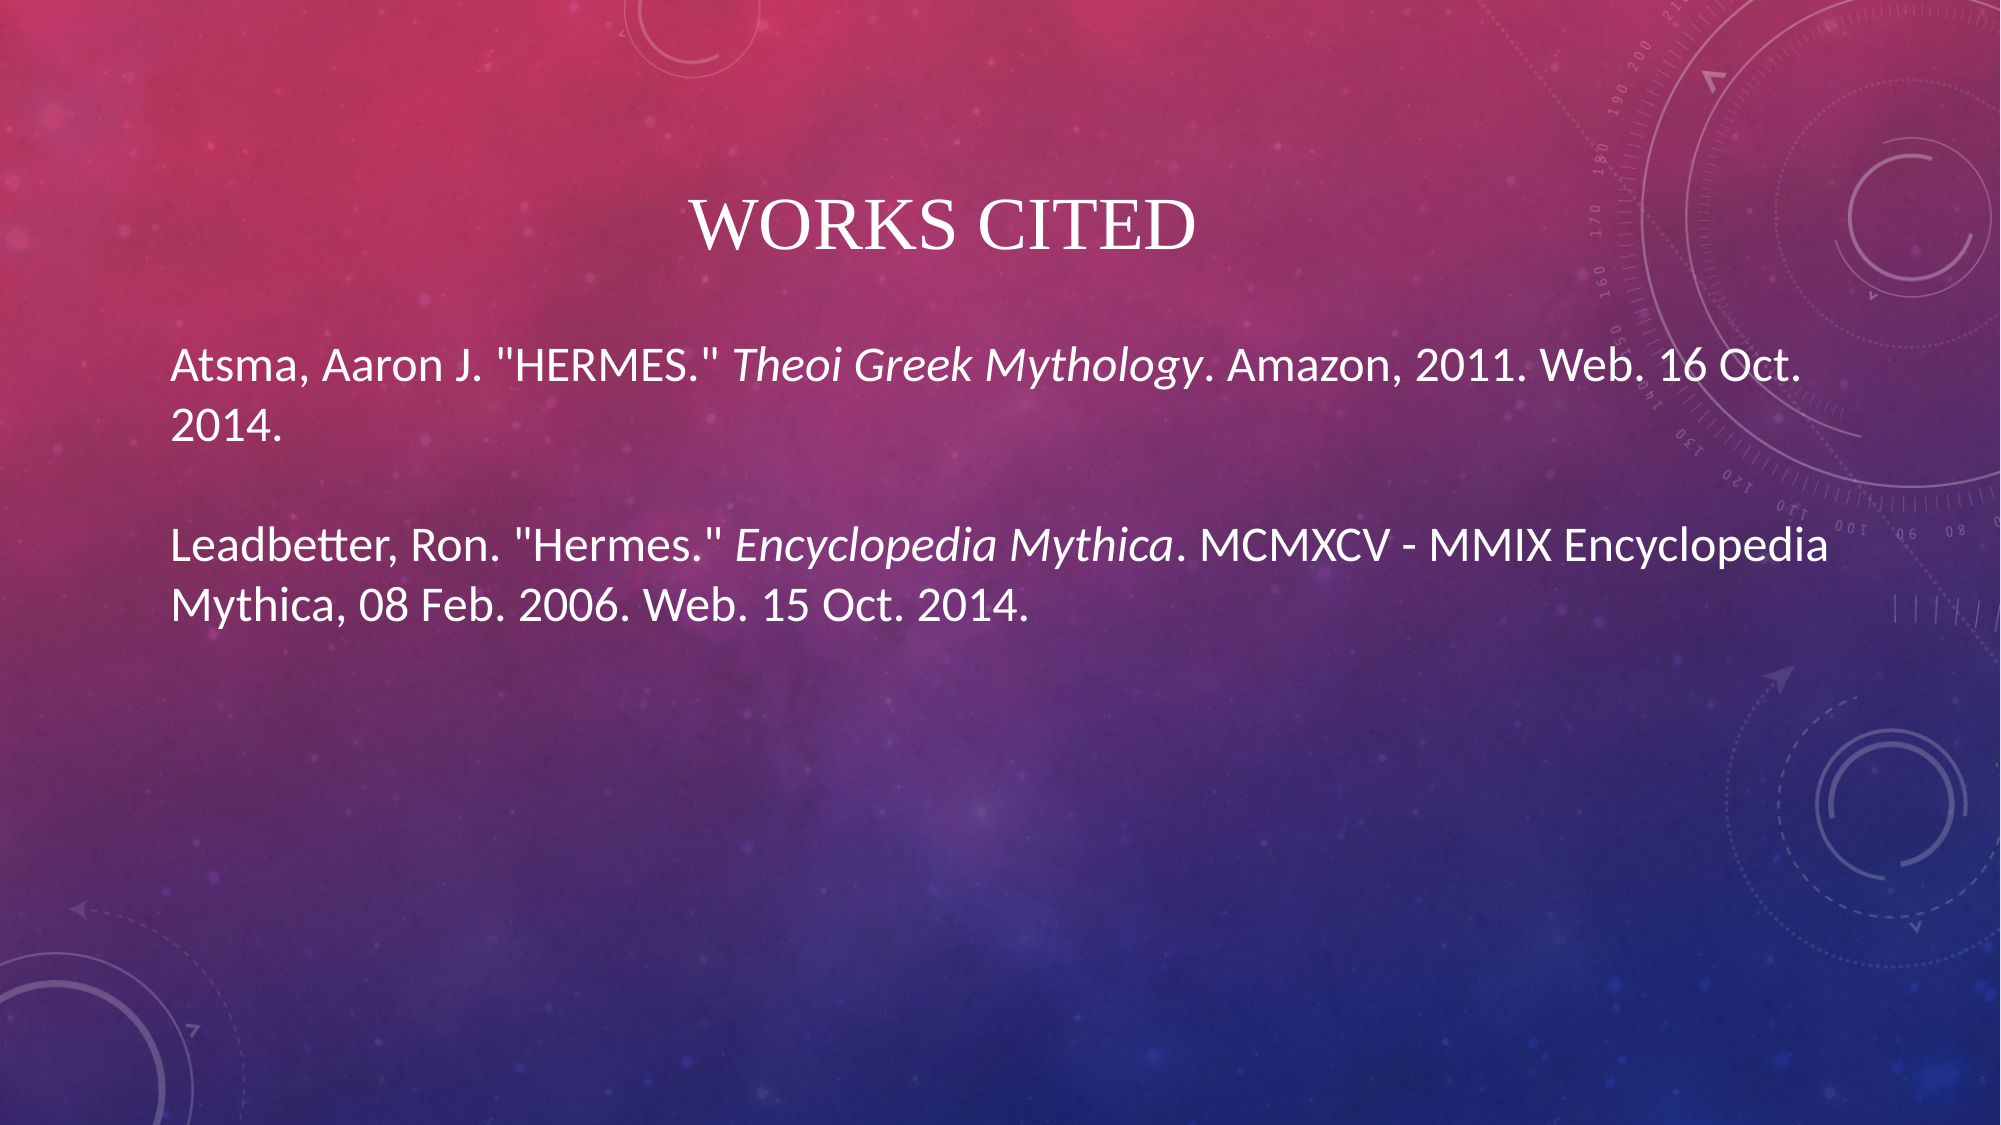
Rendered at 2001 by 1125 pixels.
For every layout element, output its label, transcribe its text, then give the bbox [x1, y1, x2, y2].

text_box Atsma, Aaron J. "HERMES." Theoi Greek Mythology. Amazon, 2011. Web. 16 Oct. 2014. Leadbetter, Ron. "Hermes." Encyclopedia Mythica. MCMXCV - MMIX Encyclopedia Mythica, 08 Feb. 2006. Web. 15 Oct. 2014. [155, 324, 1873, 639]
picture [0, 0, 2001, 1125]
title Works cited [112, 99, 1775, 339]
